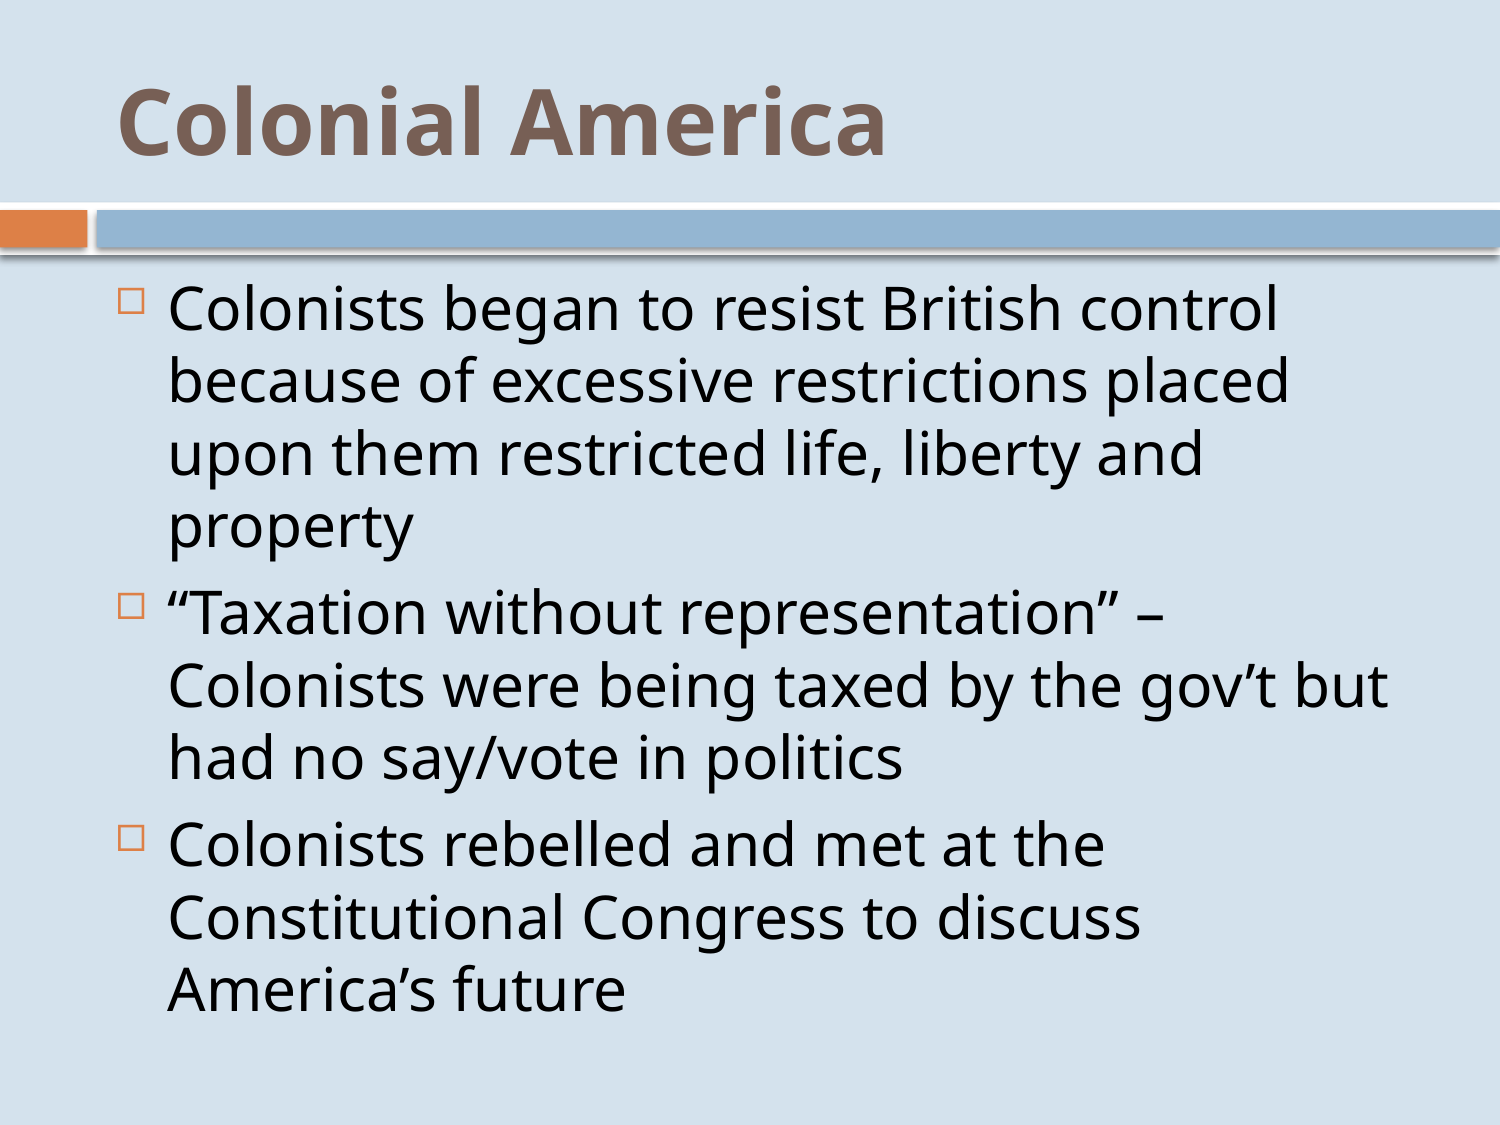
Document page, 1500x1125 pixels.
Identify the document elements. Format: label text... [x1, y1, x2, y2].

title Colonial America [100, 37, 1438, 200]
list Colonists began to resist British control because of excessive restrictions placed upon them restricted life, liberty and property “Taxation without representation” – Colonists were being taxed by the gov’t but had no say/vote in politics Colonists rebelled and met at the Constitutional Congress to discuss America’s future [100, 262, 1438, 1000]
